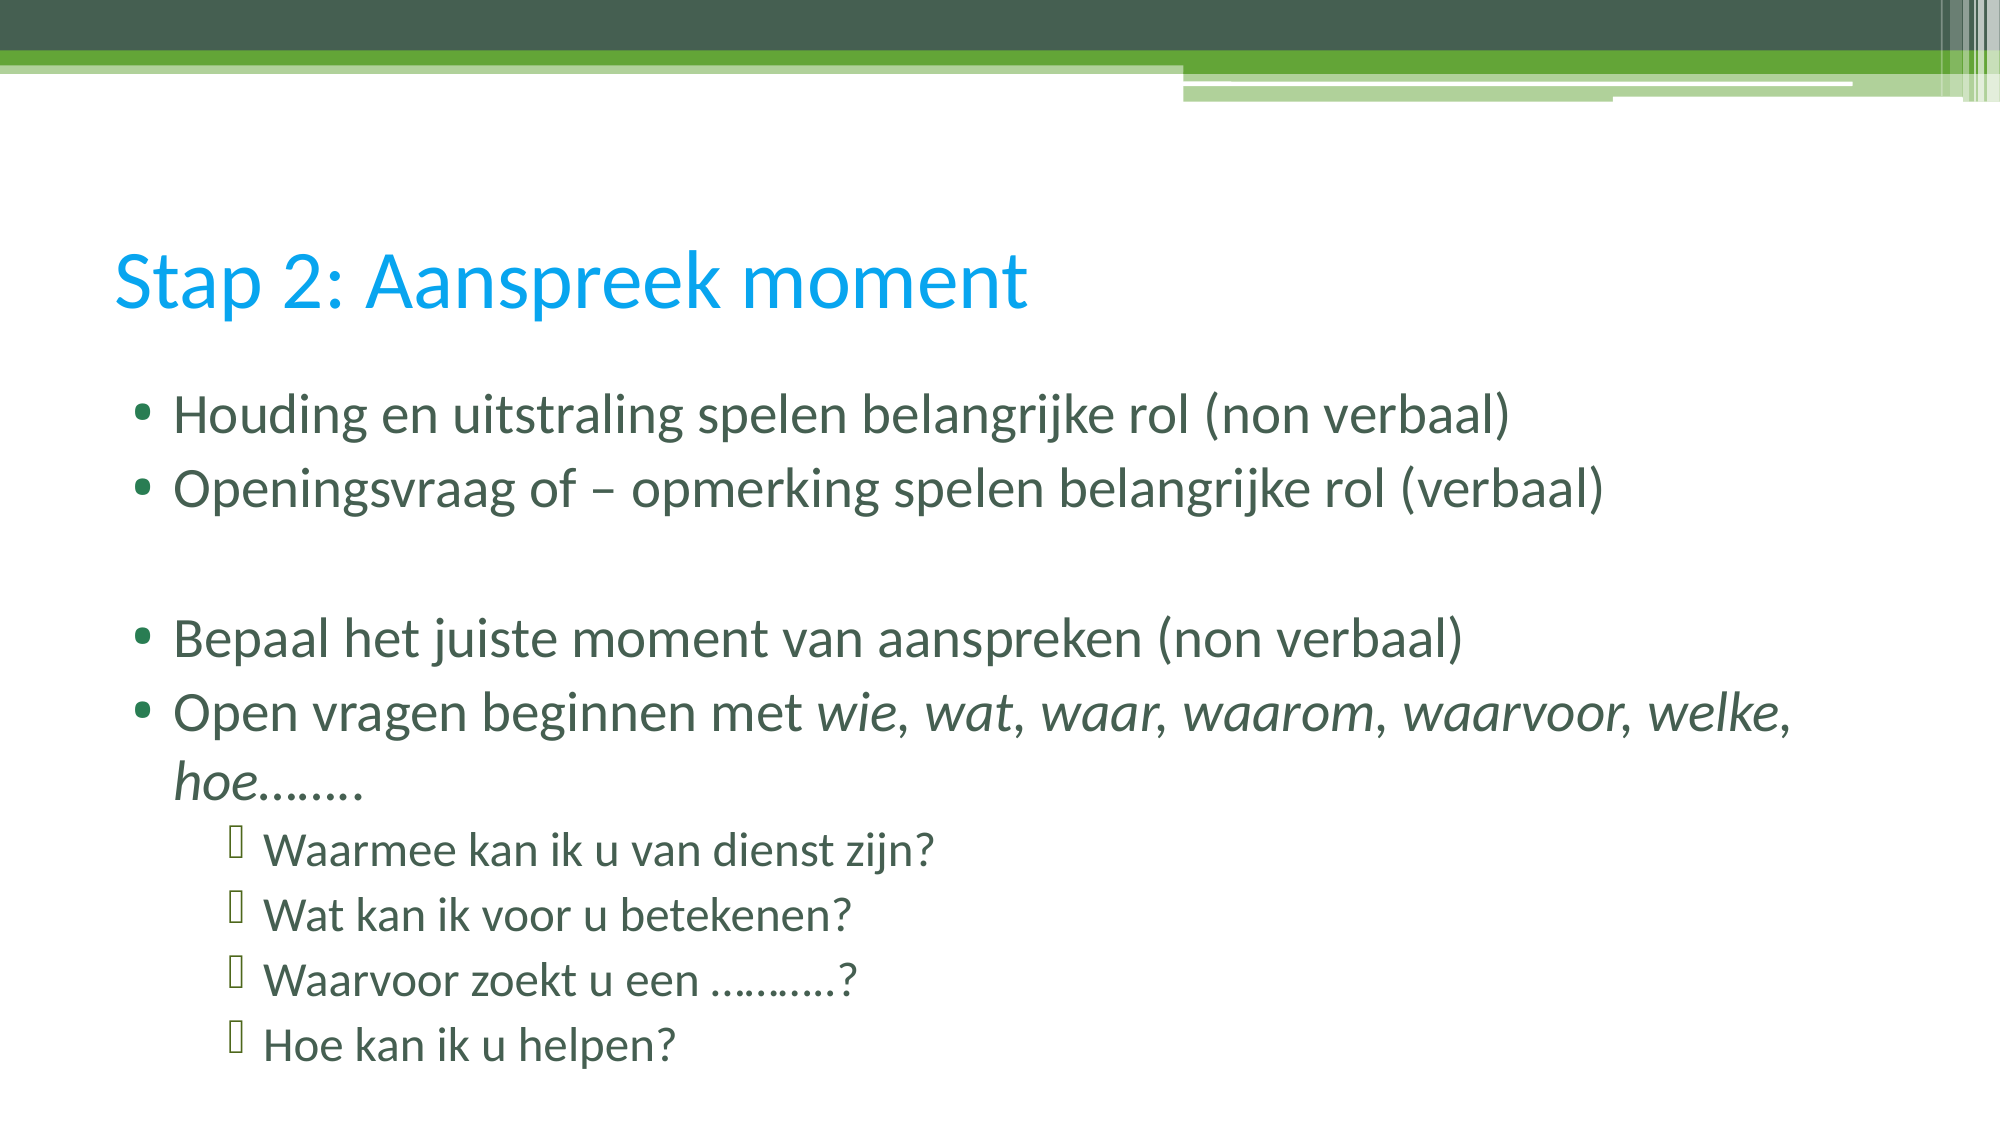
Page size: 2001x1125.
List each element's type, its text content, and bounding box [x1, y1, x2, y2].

list Houding en uitstraling spelen belangrijke rol (non verbaal) Openingsvraag of – opmerking spelen belangrijke rol (verbaal) Bepaal het juiste moment van aanspreken (non verbaal) Open vragen beginnen met wie, wat, waar, waarom, waarvoor, welke, hoe…….. Waarmee kan ik u van dienst zijn? Wat kan ik voor u betekenen? Waarvoor zoekt u een ………..? Hoe kan ik u helpen? [99, 368, 1900, 1079]
title Stap 2: Aanspreek moment [99, 187, 1900, 363]
